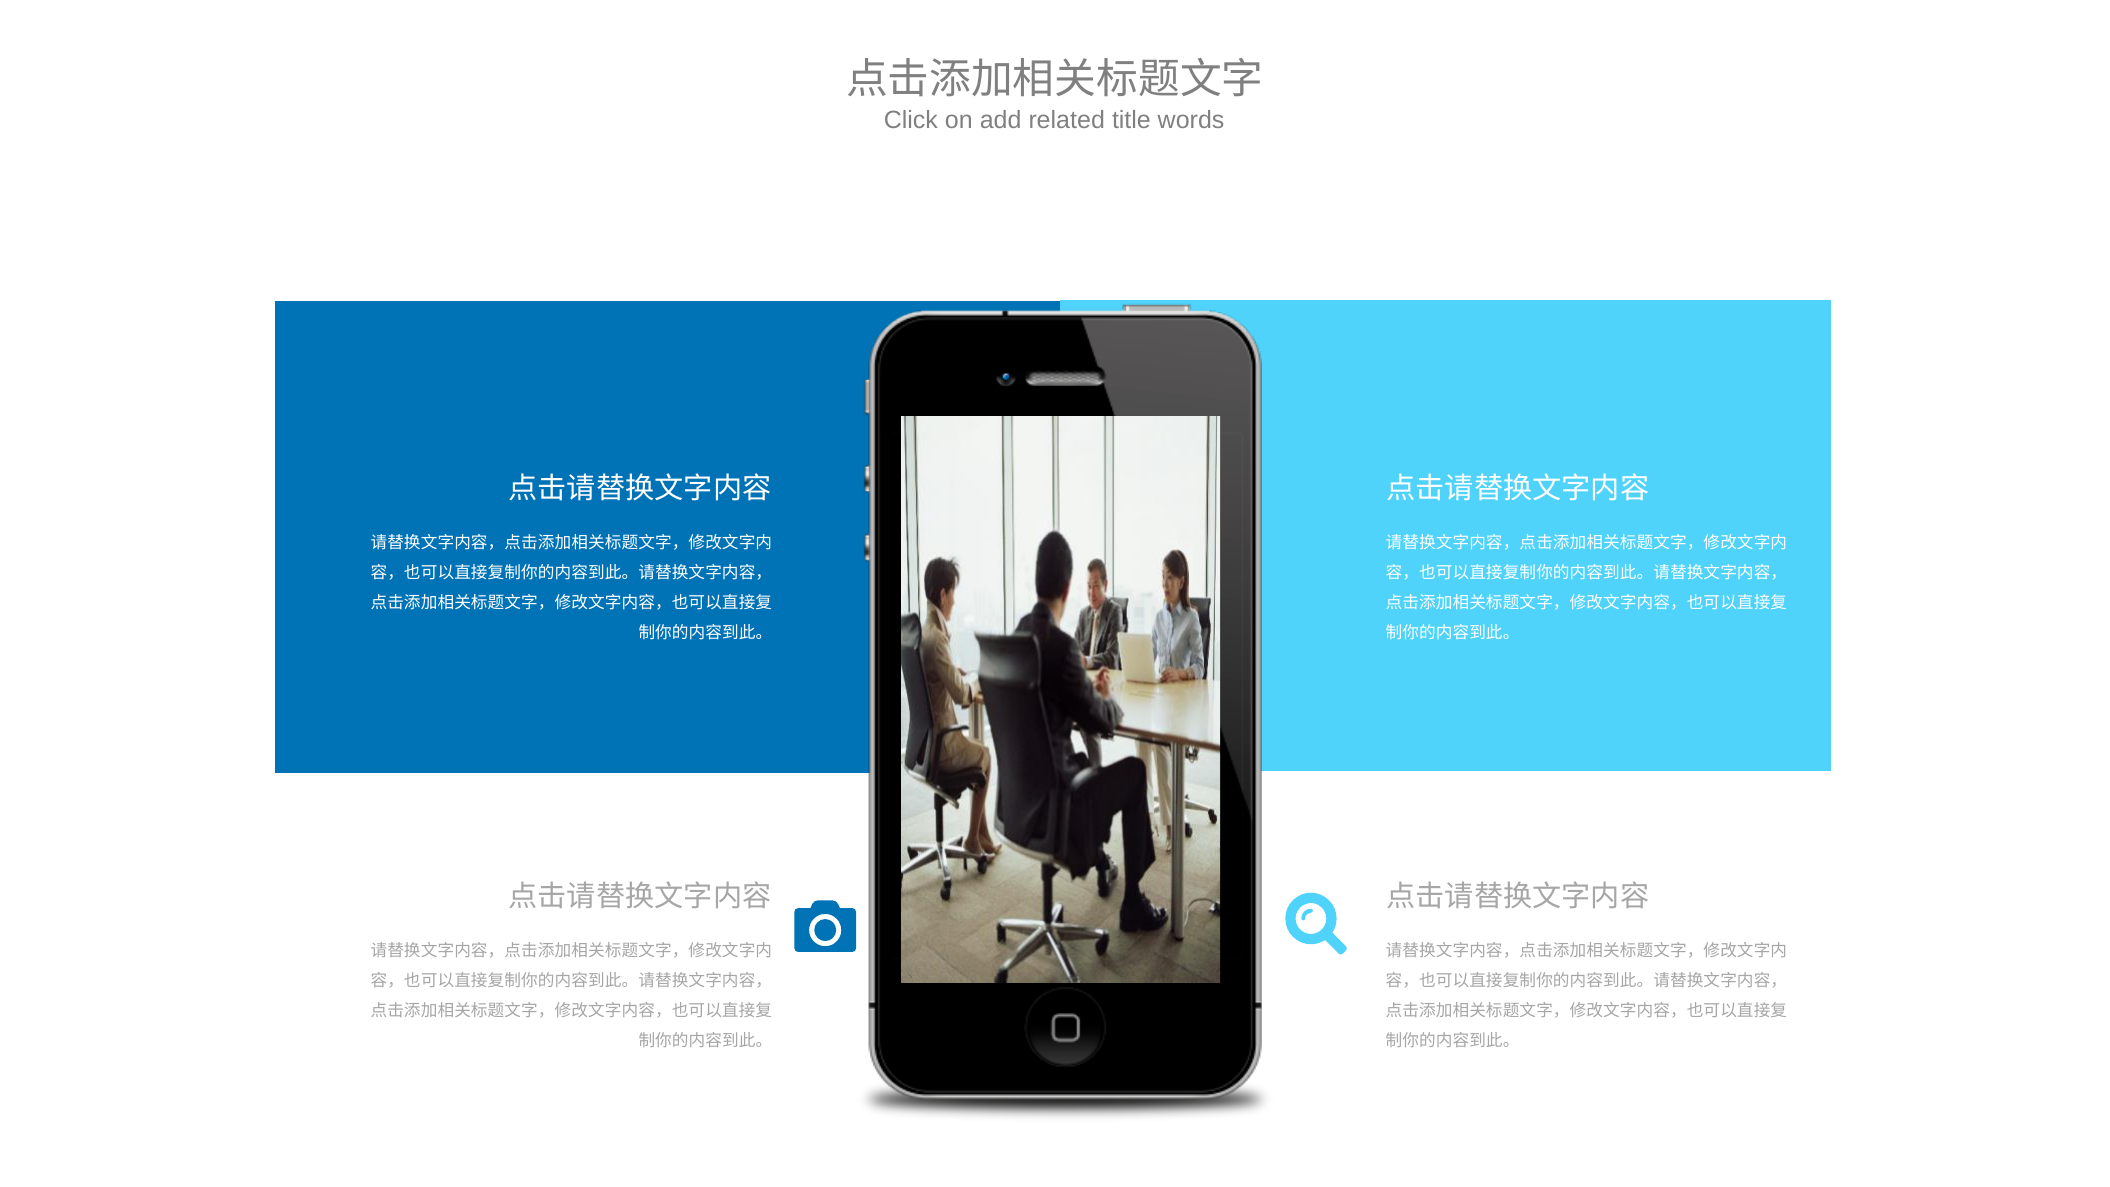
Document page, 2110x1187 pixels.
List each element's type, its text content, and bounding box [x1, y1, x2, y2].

text_box [794, 900, 857, 952]
text_box [274, 300, 849, 773]
text_box 点击请替换文字内容 [491, 461, 788, 513]
text_box 点击请替换文字内容 [491, 869, 788, 921]
text_box [1282, 300, 1832, 772]
text_box [900, 415, 1221, 984]
text_box 请替换文字内容，点击添加相关标题文字，修改文字内容，也可以直接复制你的内容到此。请替换文字内容，点击添加相关标题文字，修改文字内容，也可以直接复制你的内容到此。 [1369, 921, 1814, 1058]
text_box 请替换文字内容，点击添加相关标题文字，修改文字内容，也可以直接复制你的内容到此。请替换文字内容，点击添加相关标题文字，修改文字内容，也可以直接复制你的内容到此。 [1369, 514, 1814, 651]
text_box 点击添加相关标题文字 [803, 44, 1307, 107]
text_box Click on add related title words [864, 95, 1246, 158]
text_box 请替换文字内容，点击添加相关标题文字，修改文字内容，也可以直接复制你的内容到此。请替换文字内容，点击添加相关标题文字，修改文字内容，也可以直接复制你的内容到此。 [344, 514, 789, 651]
text_box 点击请替换文字内容 [1370, 461, 1667, 513]
text_box [1285, 892, 1347, 955]
text_box 请替换文字内容，点击添加相关标题文字，修改文字内容，也可以直接复制你的内容到此。请替换文字内容，点击添加相关标题文字，修改文字内容，也可以直接复制你的内容到此。 [344, 921, 789, 1058]
text_box 点击请替换文字内容 [1370, 869, 1667, 921]
text_box [849, 238, 1282, 1154]
